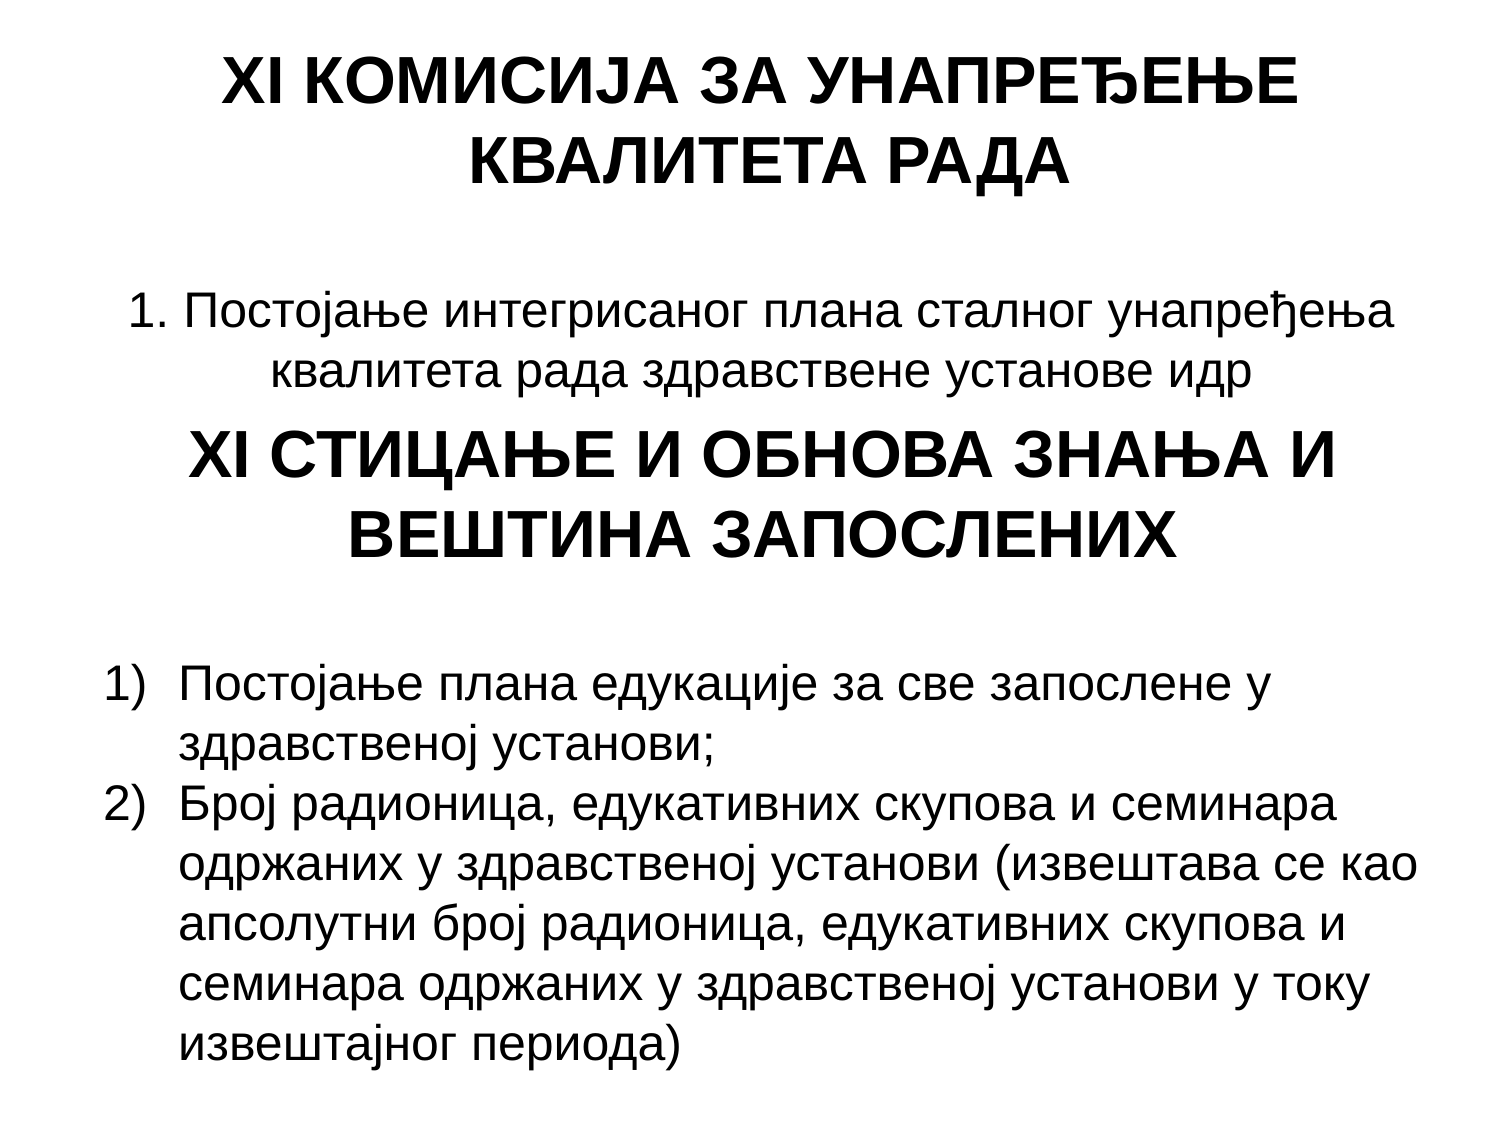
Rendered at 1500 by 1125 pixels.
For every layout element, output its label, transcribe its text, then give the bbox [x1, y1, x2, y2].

title XI КОМИСИЈА ЗА УНАПРЕЂЕЊЕ КВАЛИТЕТА РАДА 1. Постојање интегрисаног плана сталног унапређења квалитета рада здравствене установе идр [86, 113, 1437, 302]
text_box XI СТИЦАЊЕ И ОБНОВА ЗНАЊА И ВЕШТИНА ЗАПОСЛЕНИХ Постојање плана едукације за све запослене у здравственој установи; Број радионица, едукативних скупова и семинара одржаних у здравственој установи (извештава се као апсолутни број радионица, едукативних скупова и семинара одржаних у здравственој установи у току извештајног периода) [88, 527, 1439, 715]
